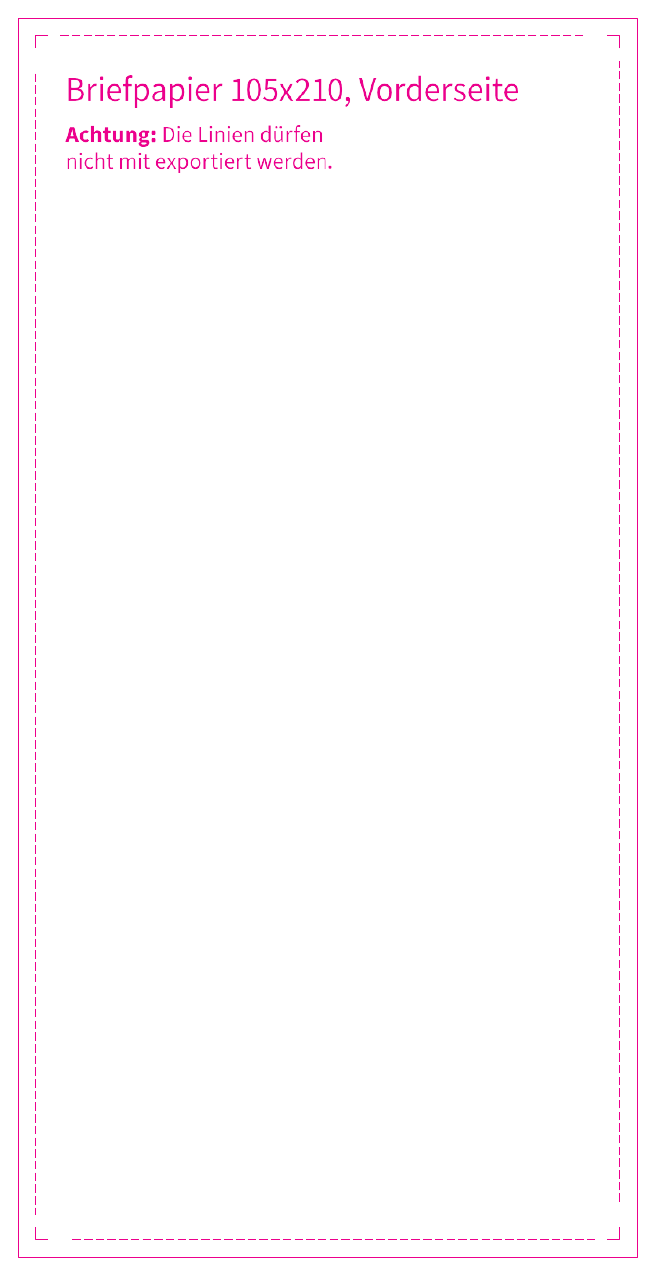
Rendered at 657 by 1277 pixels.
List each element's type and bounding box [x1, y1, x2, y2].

text_box [17, 17, 638, 1259]
